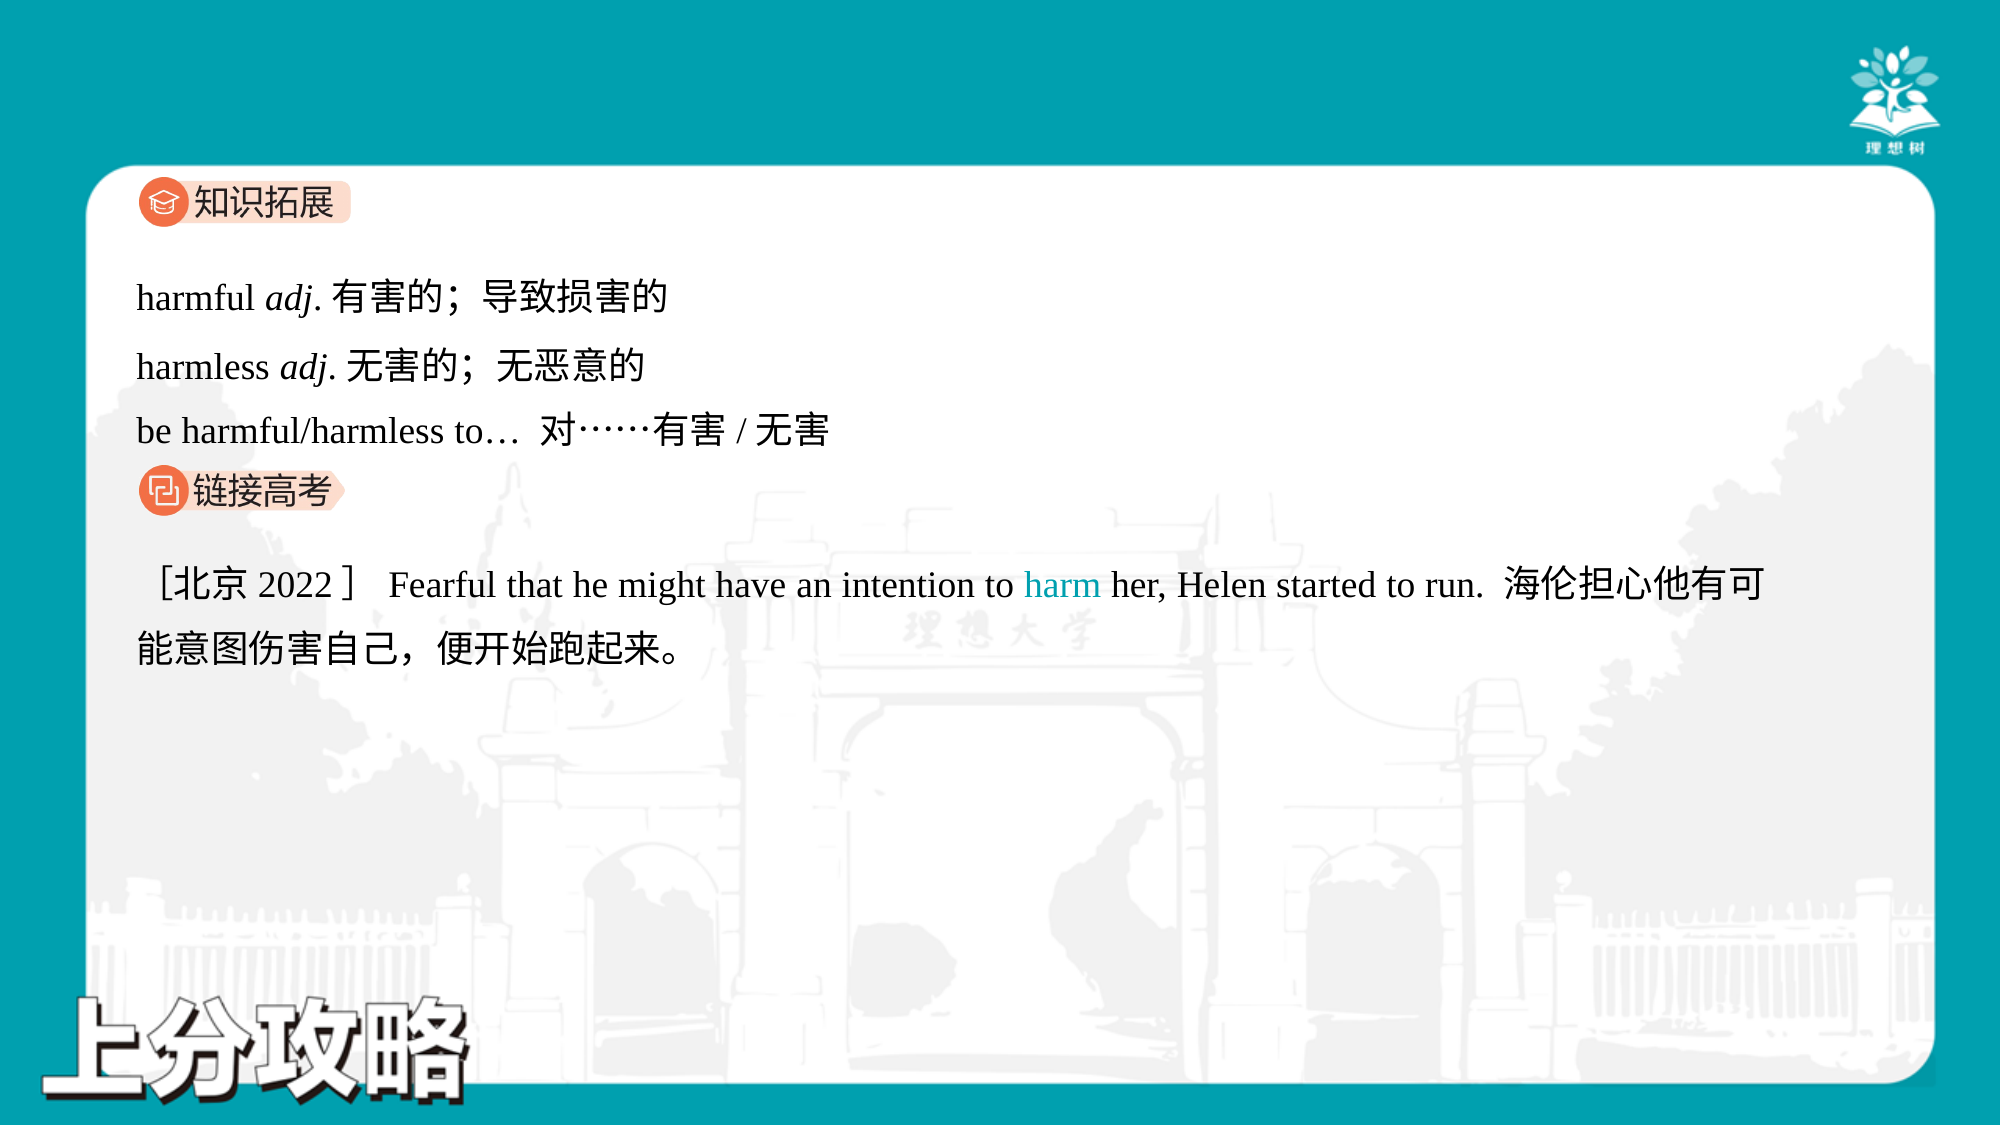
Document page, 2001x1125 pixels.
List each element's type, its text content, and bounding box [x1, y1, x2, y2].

picture [0, 0, 2000, 1125]
text_box ［北京2022］Fearful that he might have an intention to harm her, Helen started to run. 海伦担心他有可 能意图伤害自己，便开始跑起来。#141 [136, 536, 1865, 663]
text_box harmful adj.有害的；导致损害的 harmless adj.无害的；无恶意的 be harmful/harmless to… 对……有害/无害#139 [136, 249, 1865, 444]
